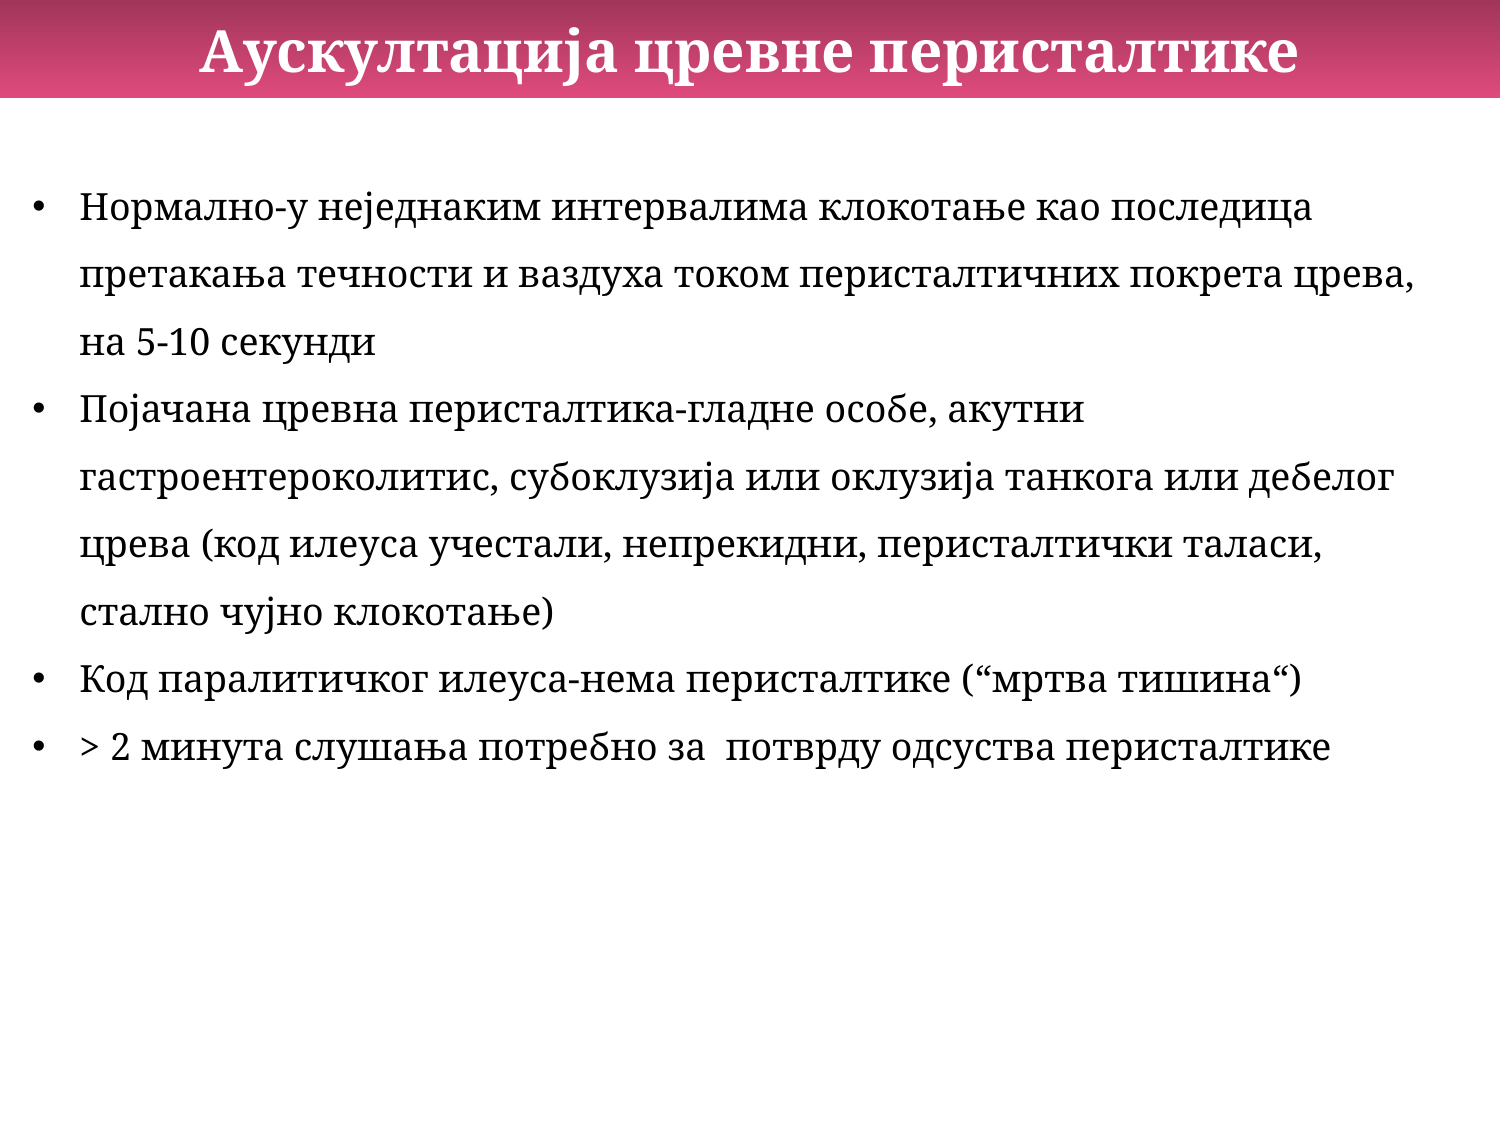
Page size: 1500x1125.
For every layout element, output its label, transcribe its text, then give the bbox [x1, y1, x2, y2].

text_box Нормално-у неједнаким интервалима клокотање као последица претакања течности и ваздуха током перисталтичних покрета црева, на 5-10 секунди Појачана цревна перисталтика-гладне особе, акутни гастроентероколитис, субоклузија или оклузија танкога или дебелог црева (код илеуса учестали, непрекидни, перисталтички таласи, стално чујно клокотање) Код паралитичког илеуса-нема перисталтике (“мртва тишина“) > 2 минута слушања потребно за потврду одсуства перисталтике [17, 152, 1459, 776]
text_box Аускултација цревне перисталтике [0, 0, 1500, 98]
